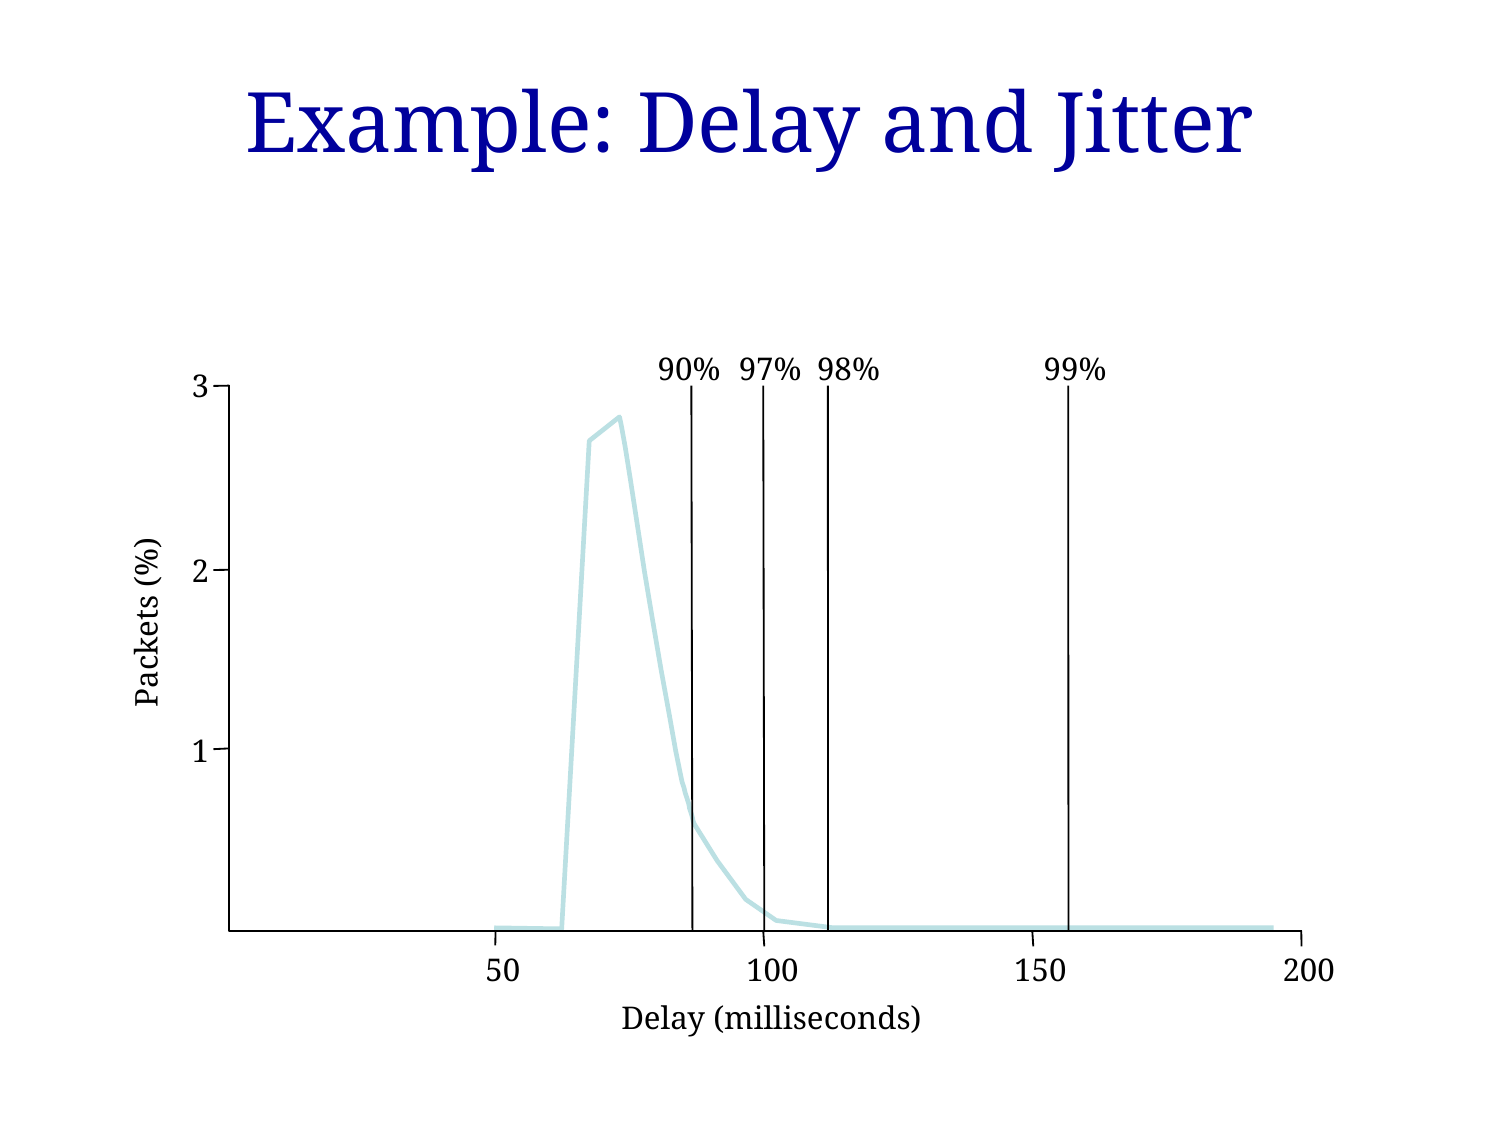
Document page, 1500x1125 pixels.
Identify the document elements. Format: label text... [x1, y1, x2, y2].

text_box 200 [1282, 950, 1336, 989]
text_box 1 [191, 731, 210, 770]
text_box 99% [1043, 349, 1107, 387]
text_box 3 [191, 366, 210, 404]
text_box 98% [817, 349, 881, 387]
text_box [582, 416, 649, 597]
text_box 97% [738, 349, 802, 387]
text_box [229, 384, 1068, 931]
text_box 2 [191, 551, 210, 589]
text_box [1069, 812, 1301, 931]
text_box 100 [746, 950, 799, 989]
text_box Packets (%) [126, 537, 164, 708]
title Example: Delay and Jitter [74, 47, 1426, 191]
text_box 150 [1014, 950, 1067, 989]
text_box Delay (milliseconds) [621, 997, 922, 1036]
text_box 90% [657, 349, 721, 387]
text_box 50 [485, 950, 521, 989]
